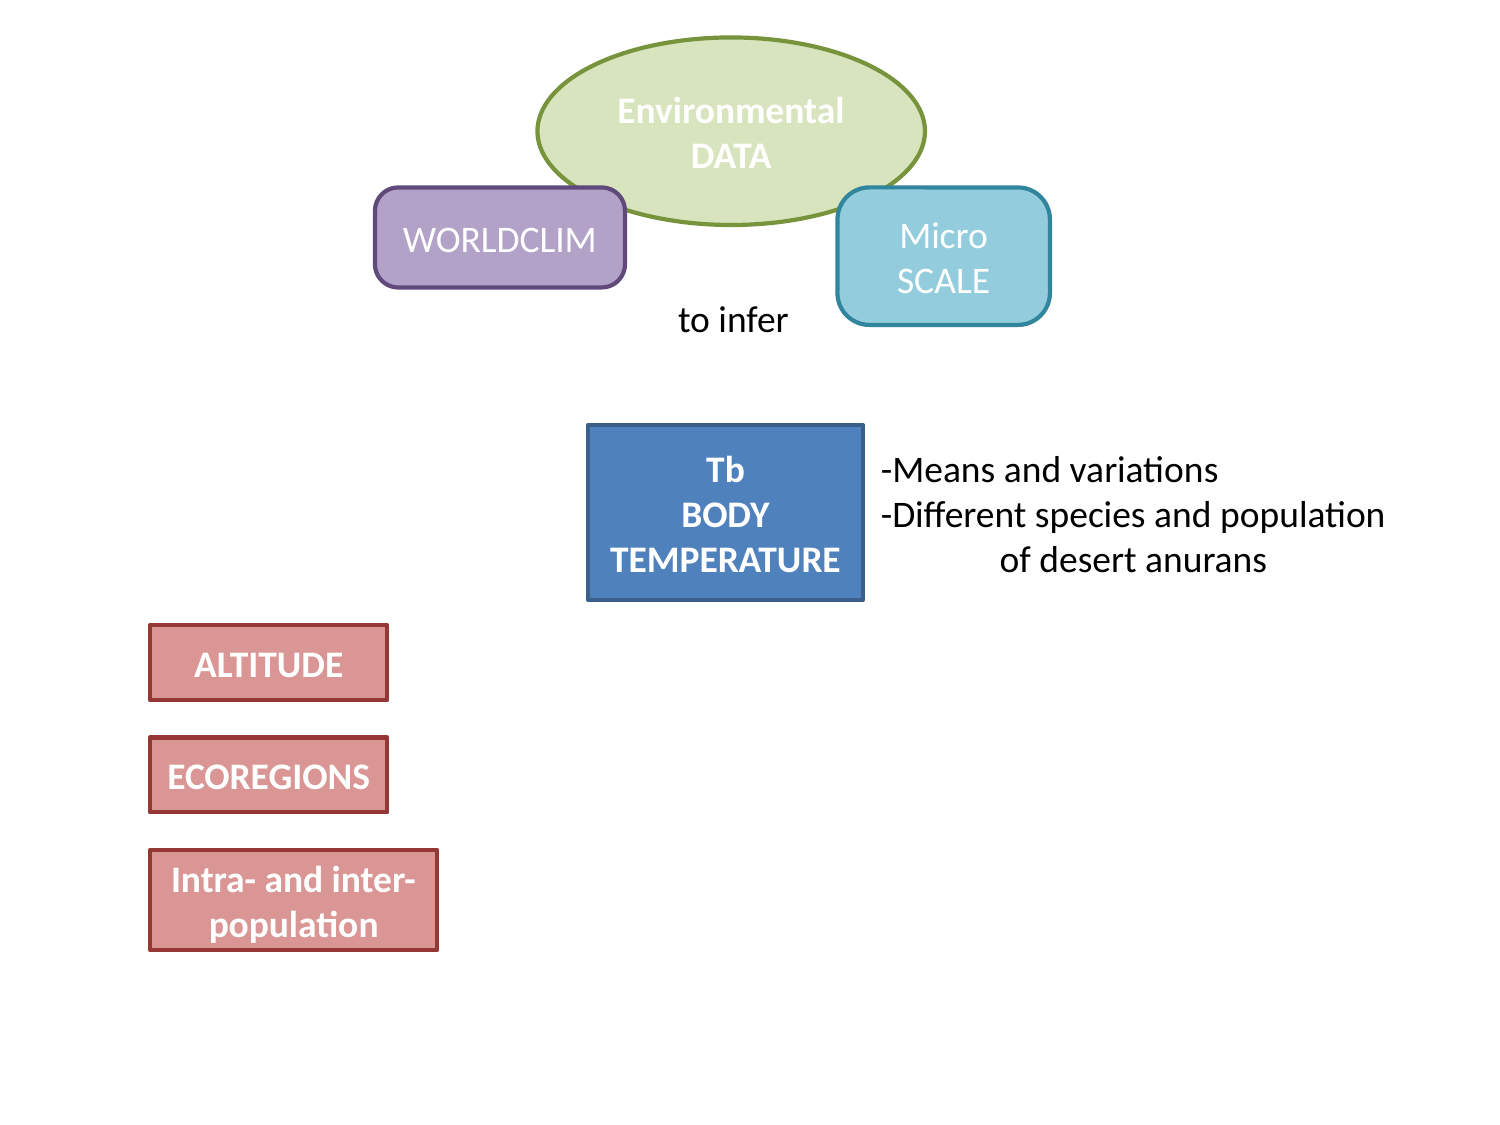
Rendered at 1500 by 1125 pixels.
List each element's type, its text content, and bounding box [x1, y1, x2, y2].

text_box ALTITUDE [148, 623, 389, 702]
text_box Micro SCALE [835, 185, 1053, 328]
text_box Tb BODY TEMPERATURE [586, 423, 865, 602]
text_box WORLDCLIM [372, 185, 628, 290]
text_box -Means and variations -Different species and population of desert anurans [866, 437, 1402, 588]
text_box to infer [663, 287, 804, 348]
text_box Intra- and inter- population [148, 848, 439, 952]
text_box ECOREGIONS [148, 735, 389, 814]
text_box Environmental DATA [535, 35, 928, 228]
